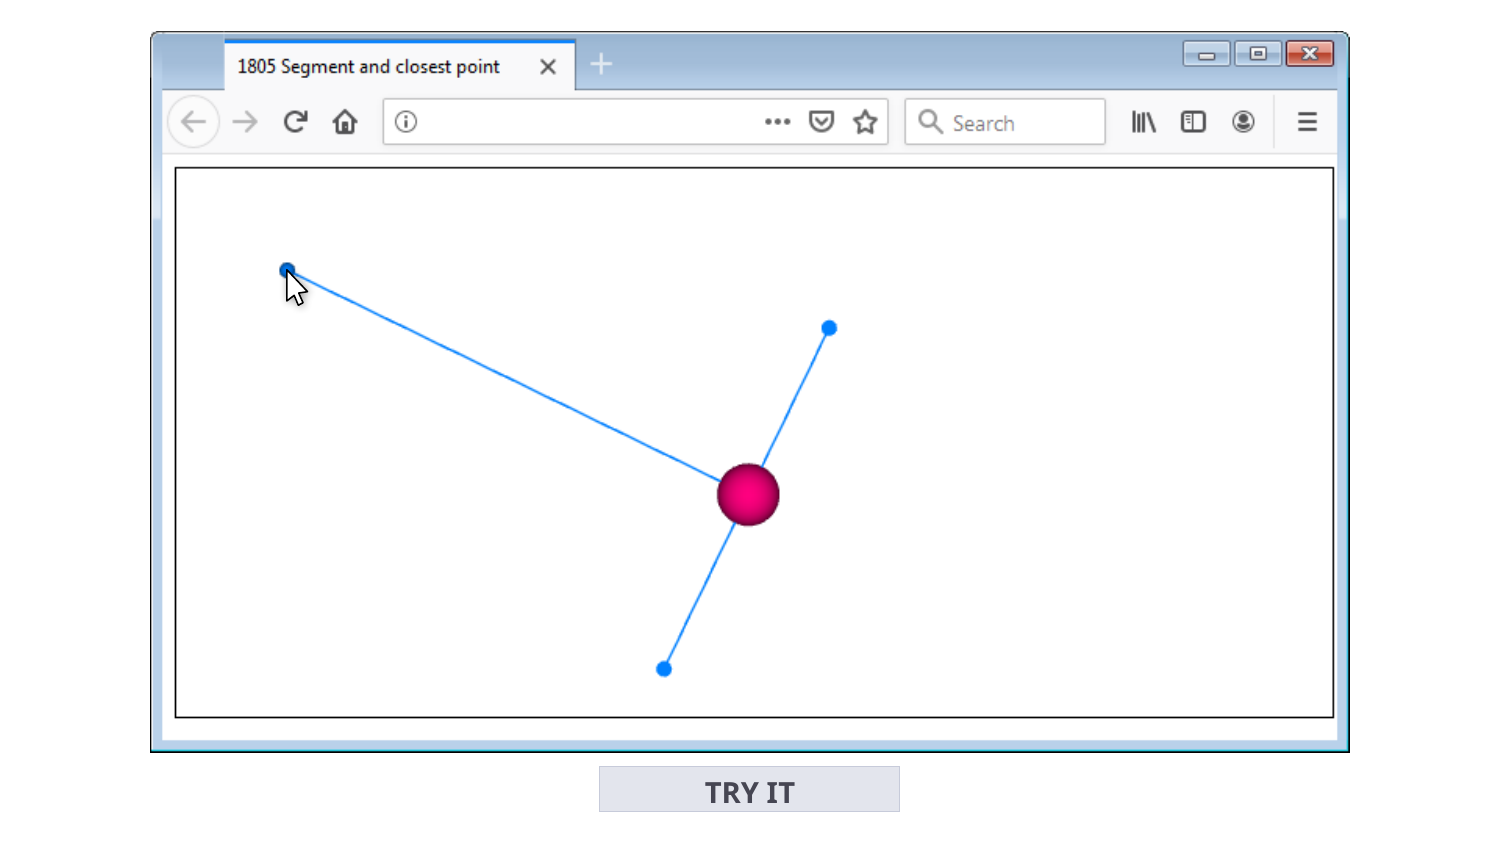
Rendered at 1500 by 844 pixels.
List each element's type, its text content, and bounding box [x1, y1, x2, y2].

picture [149, 31, 1351, 753]
text_box TRY IT [599, 766, 900, 812]
